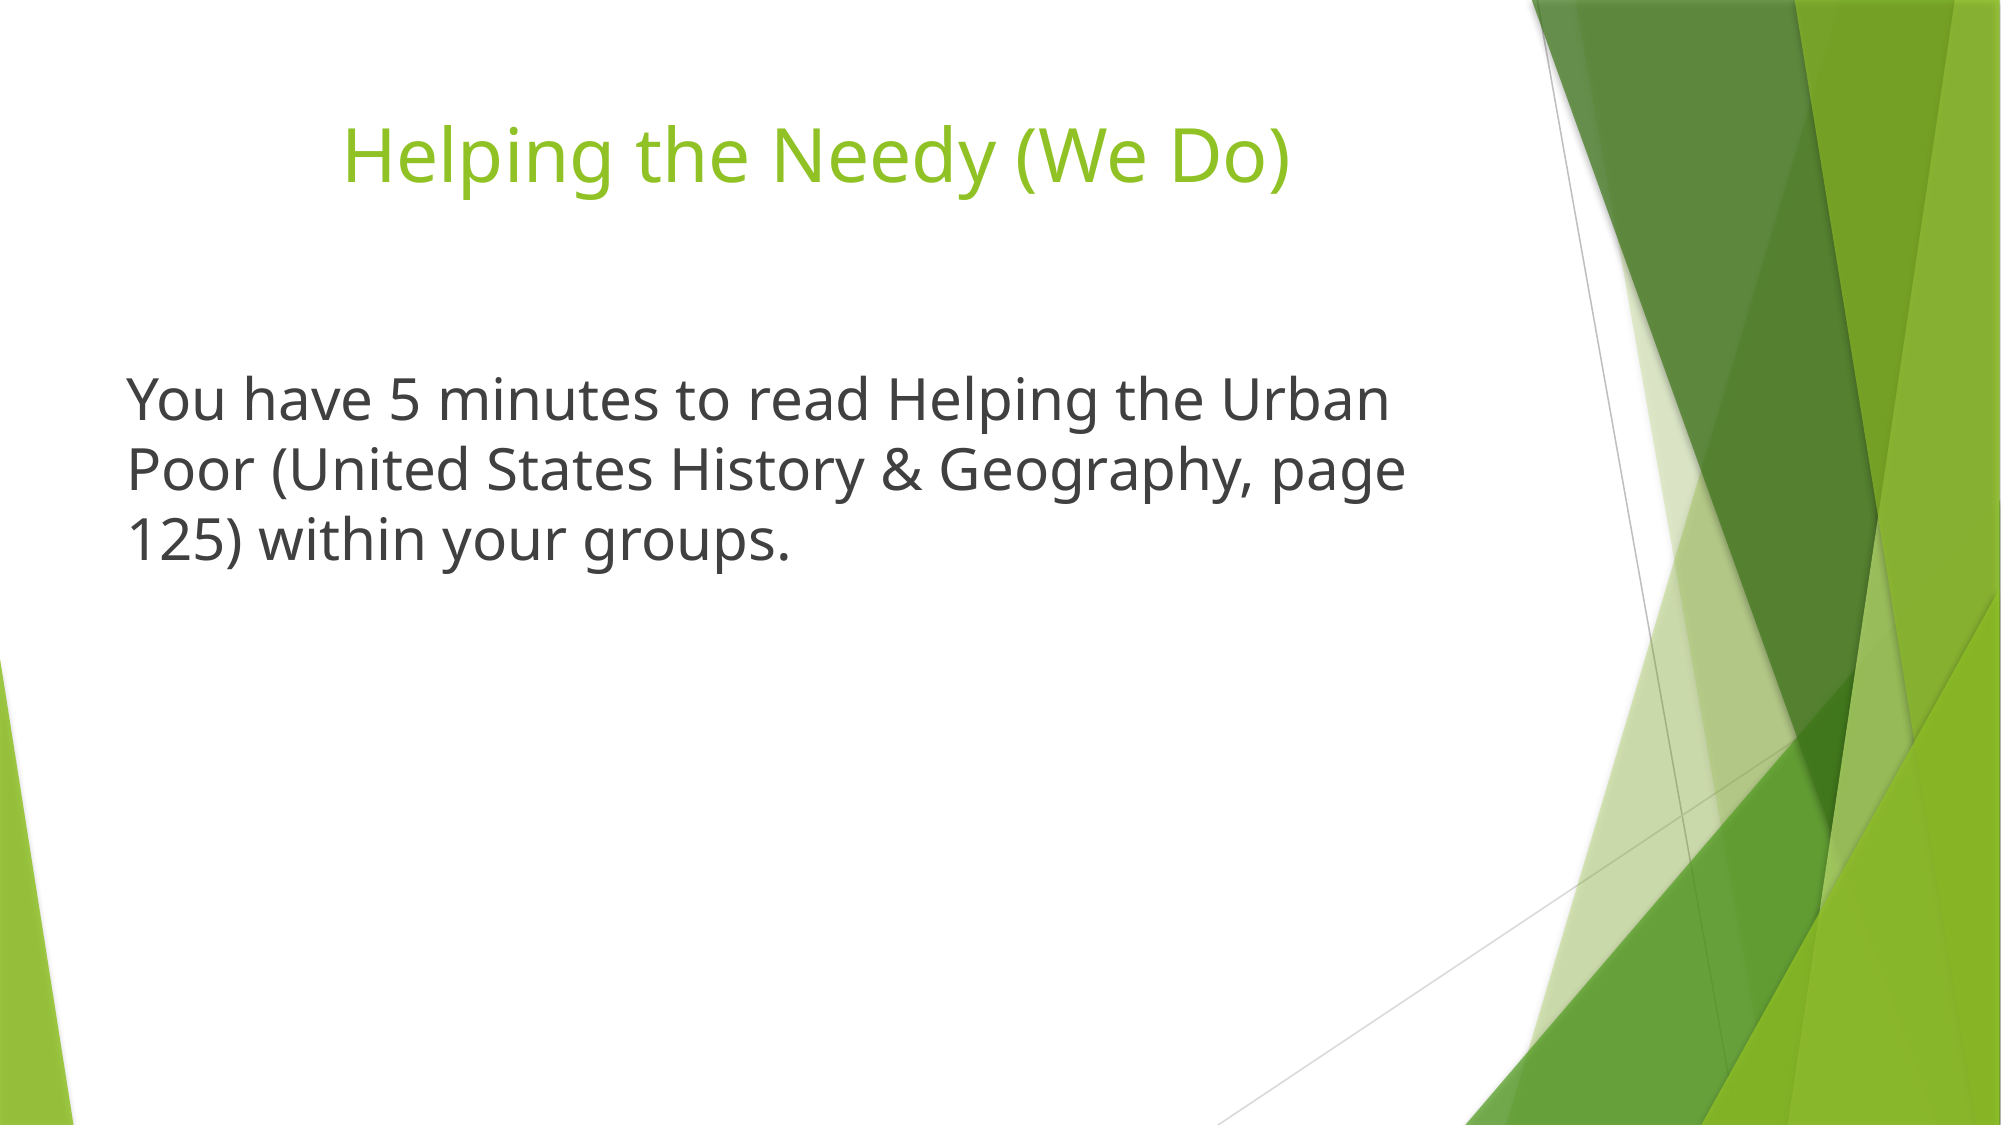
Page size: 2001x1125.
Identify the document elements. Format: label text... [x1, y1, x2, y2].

list You have 5 minutes to read Helping the Urban Poor (United States History & Geography, page 125) within your groups. [111, 354, 1522, 992]
title Helping the Needy (We Do) [111, 99, 1522, 317]
